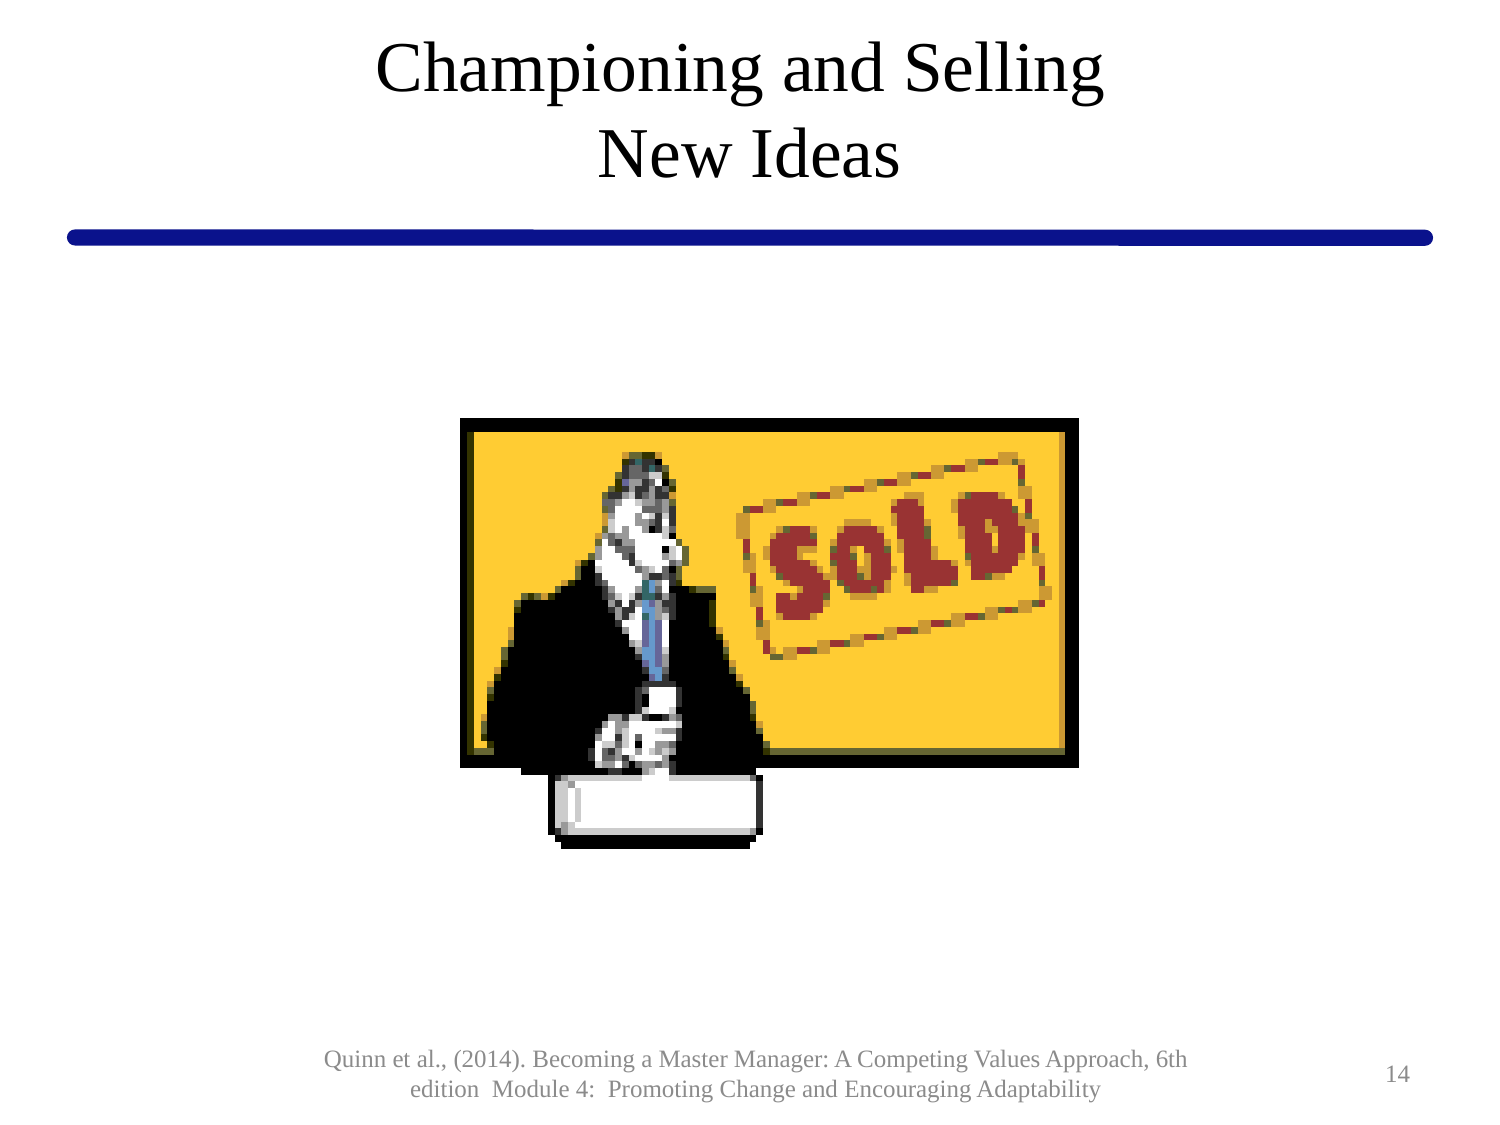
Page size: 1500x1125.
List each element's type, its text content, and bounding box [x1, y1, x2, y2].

slide_number 14 [1074, 1042, 1425, 1103]
footer Quinn et al., (2014). Becoming a Master Manager: A Competing Values Approach, 6th edition Module 4: Promoting Change and Encouraging Adaptability [287, 1042, 1074, 1103]
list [387, 270, 1113, 997]
title Championing and Selling New Ideas [75, 12, 1425, 200]
